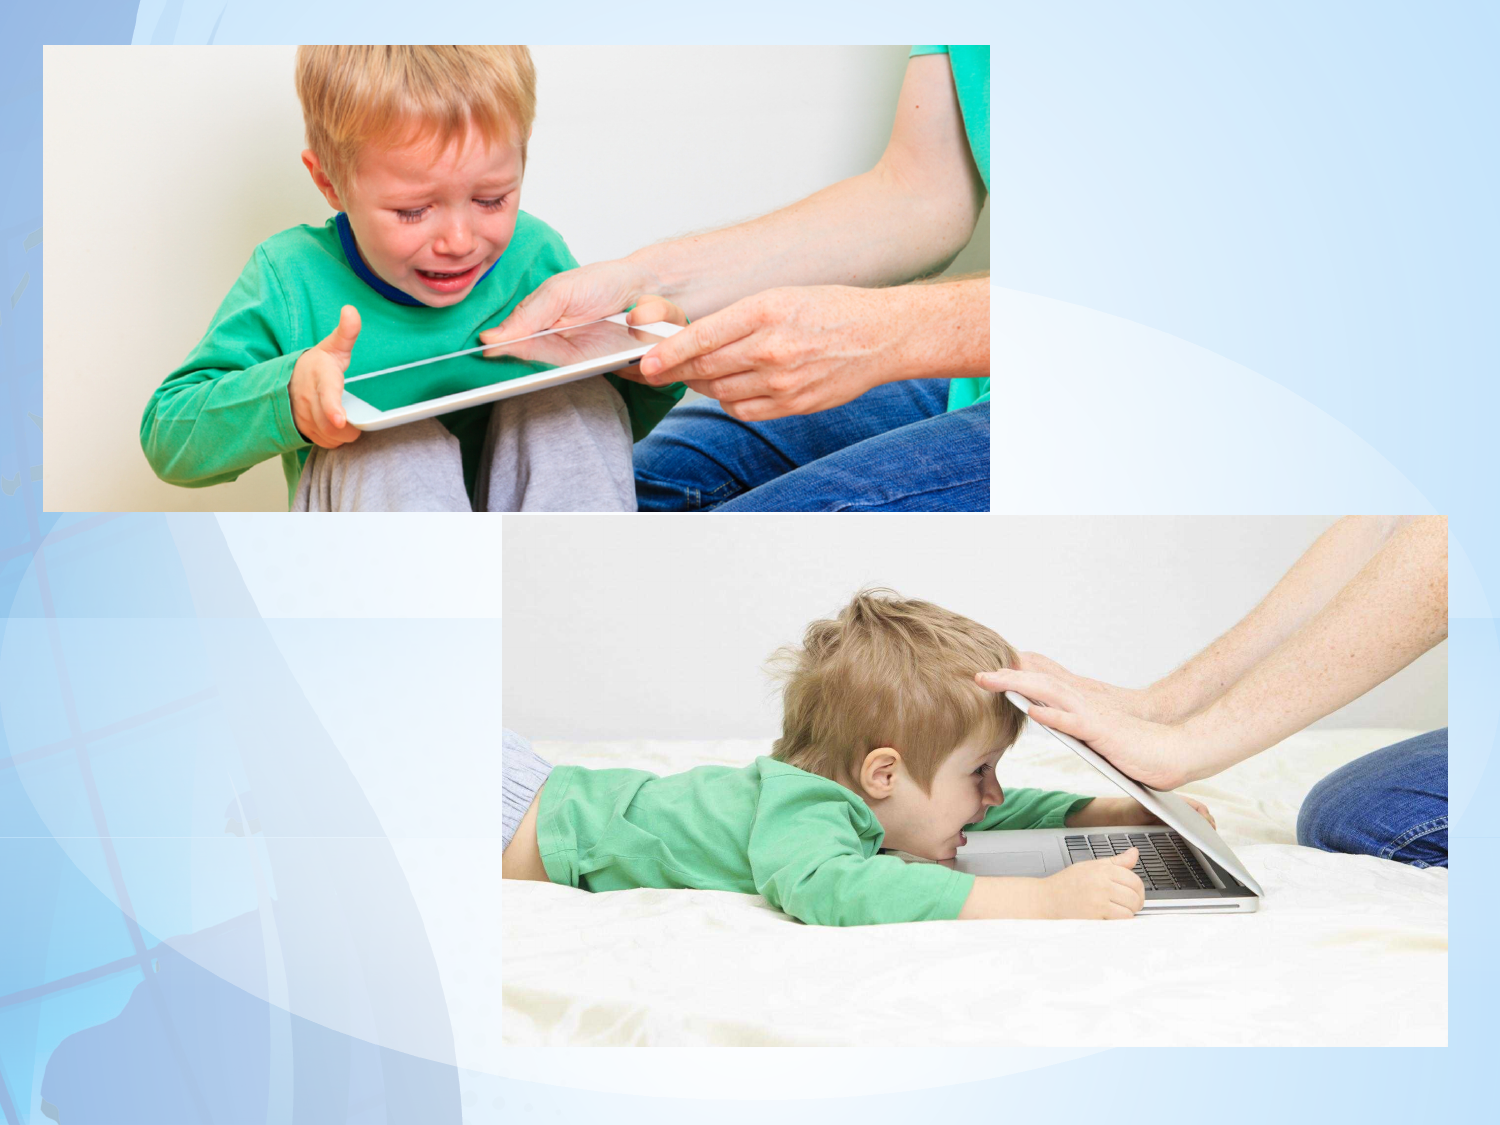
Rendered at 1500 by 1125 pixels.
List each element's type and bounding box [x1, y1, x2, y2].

picture [502, 514, 1449, 1048]
picture [43, 45, 991, 512]
